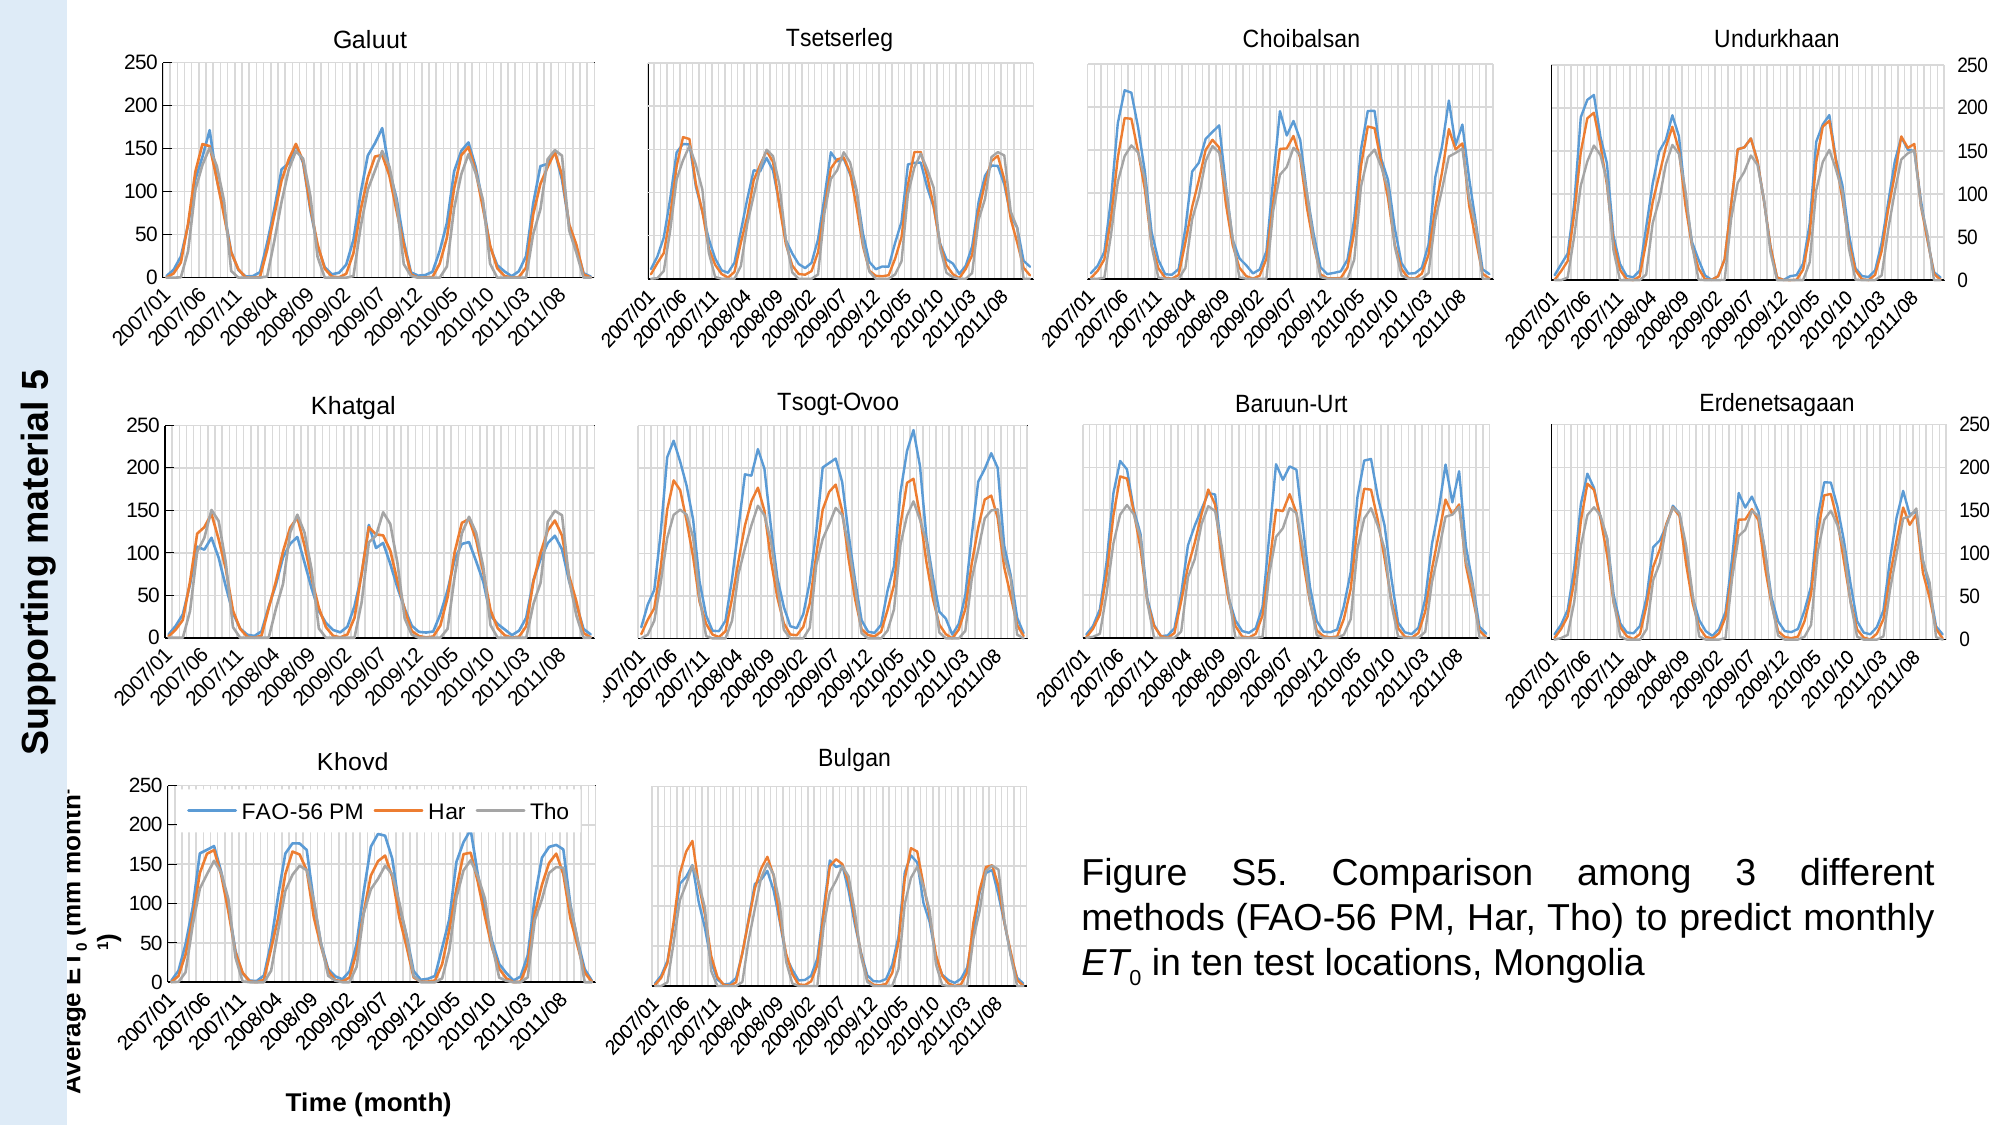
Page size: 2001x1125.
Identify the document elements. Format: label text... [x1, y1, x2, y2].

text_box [72, 0, 1998, 1125]
text_box Supporting material 5 [0, 0, 67, 1125]
